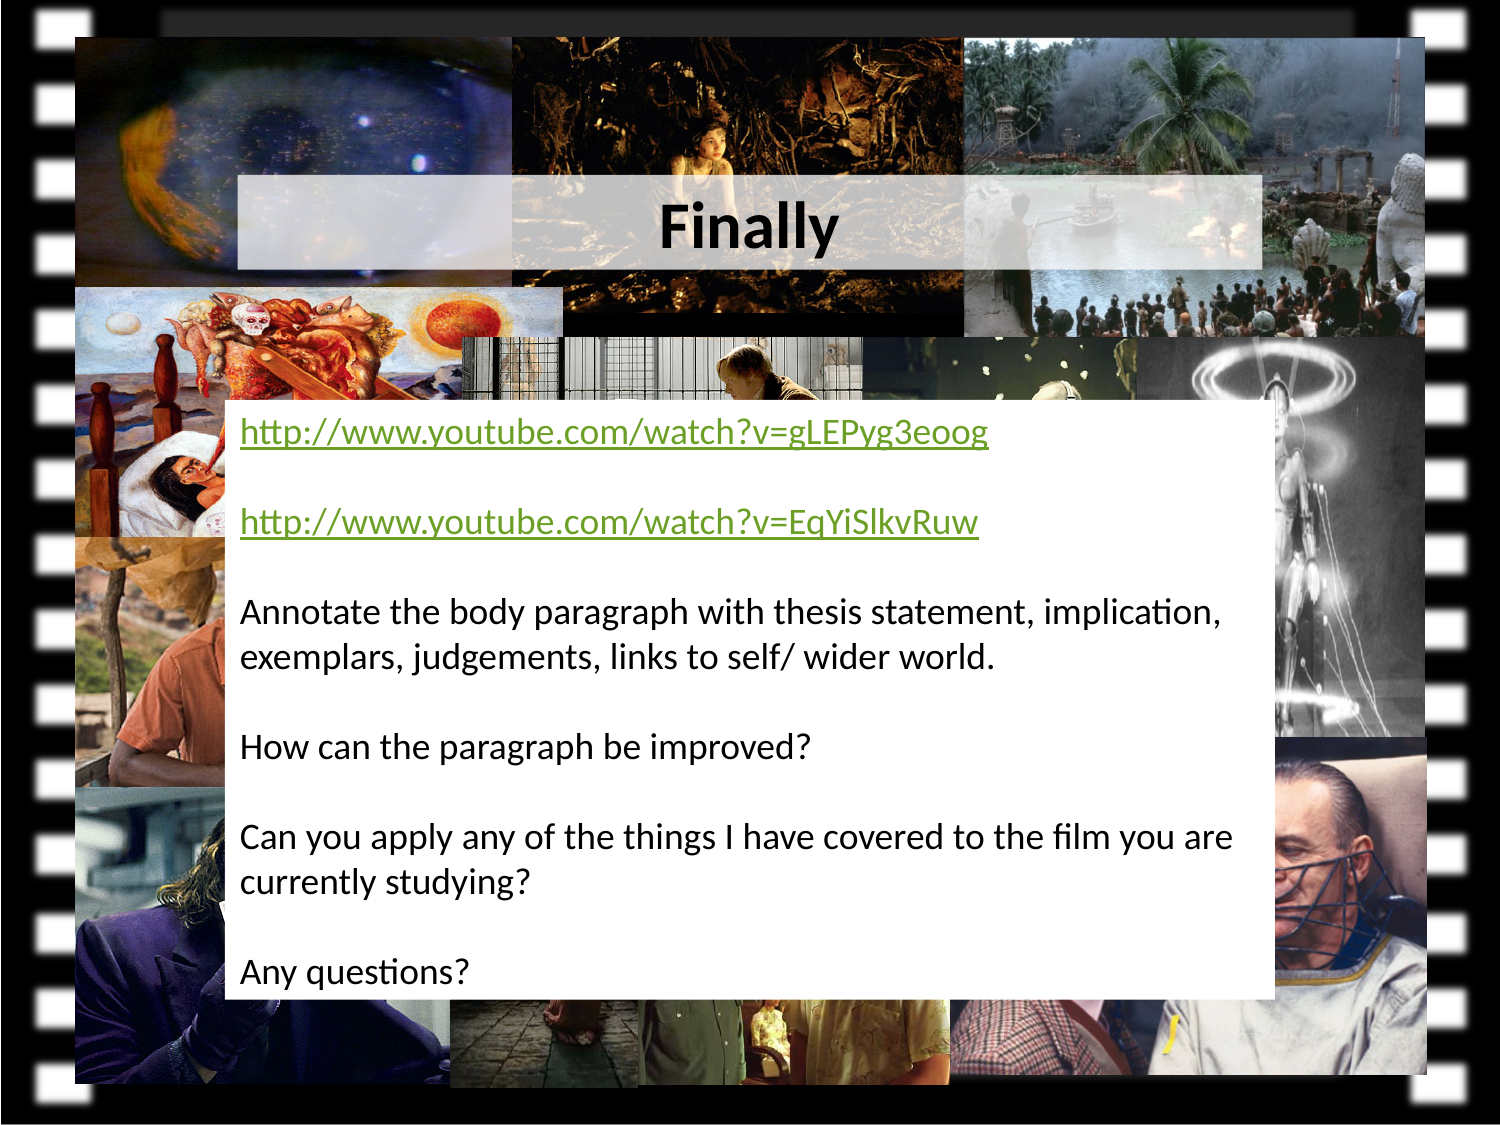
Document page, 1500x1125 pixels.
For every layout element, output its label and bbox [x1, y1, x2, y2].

picture [0, 0, 1500, 1125]
list [637, 549, 1132, 848]
